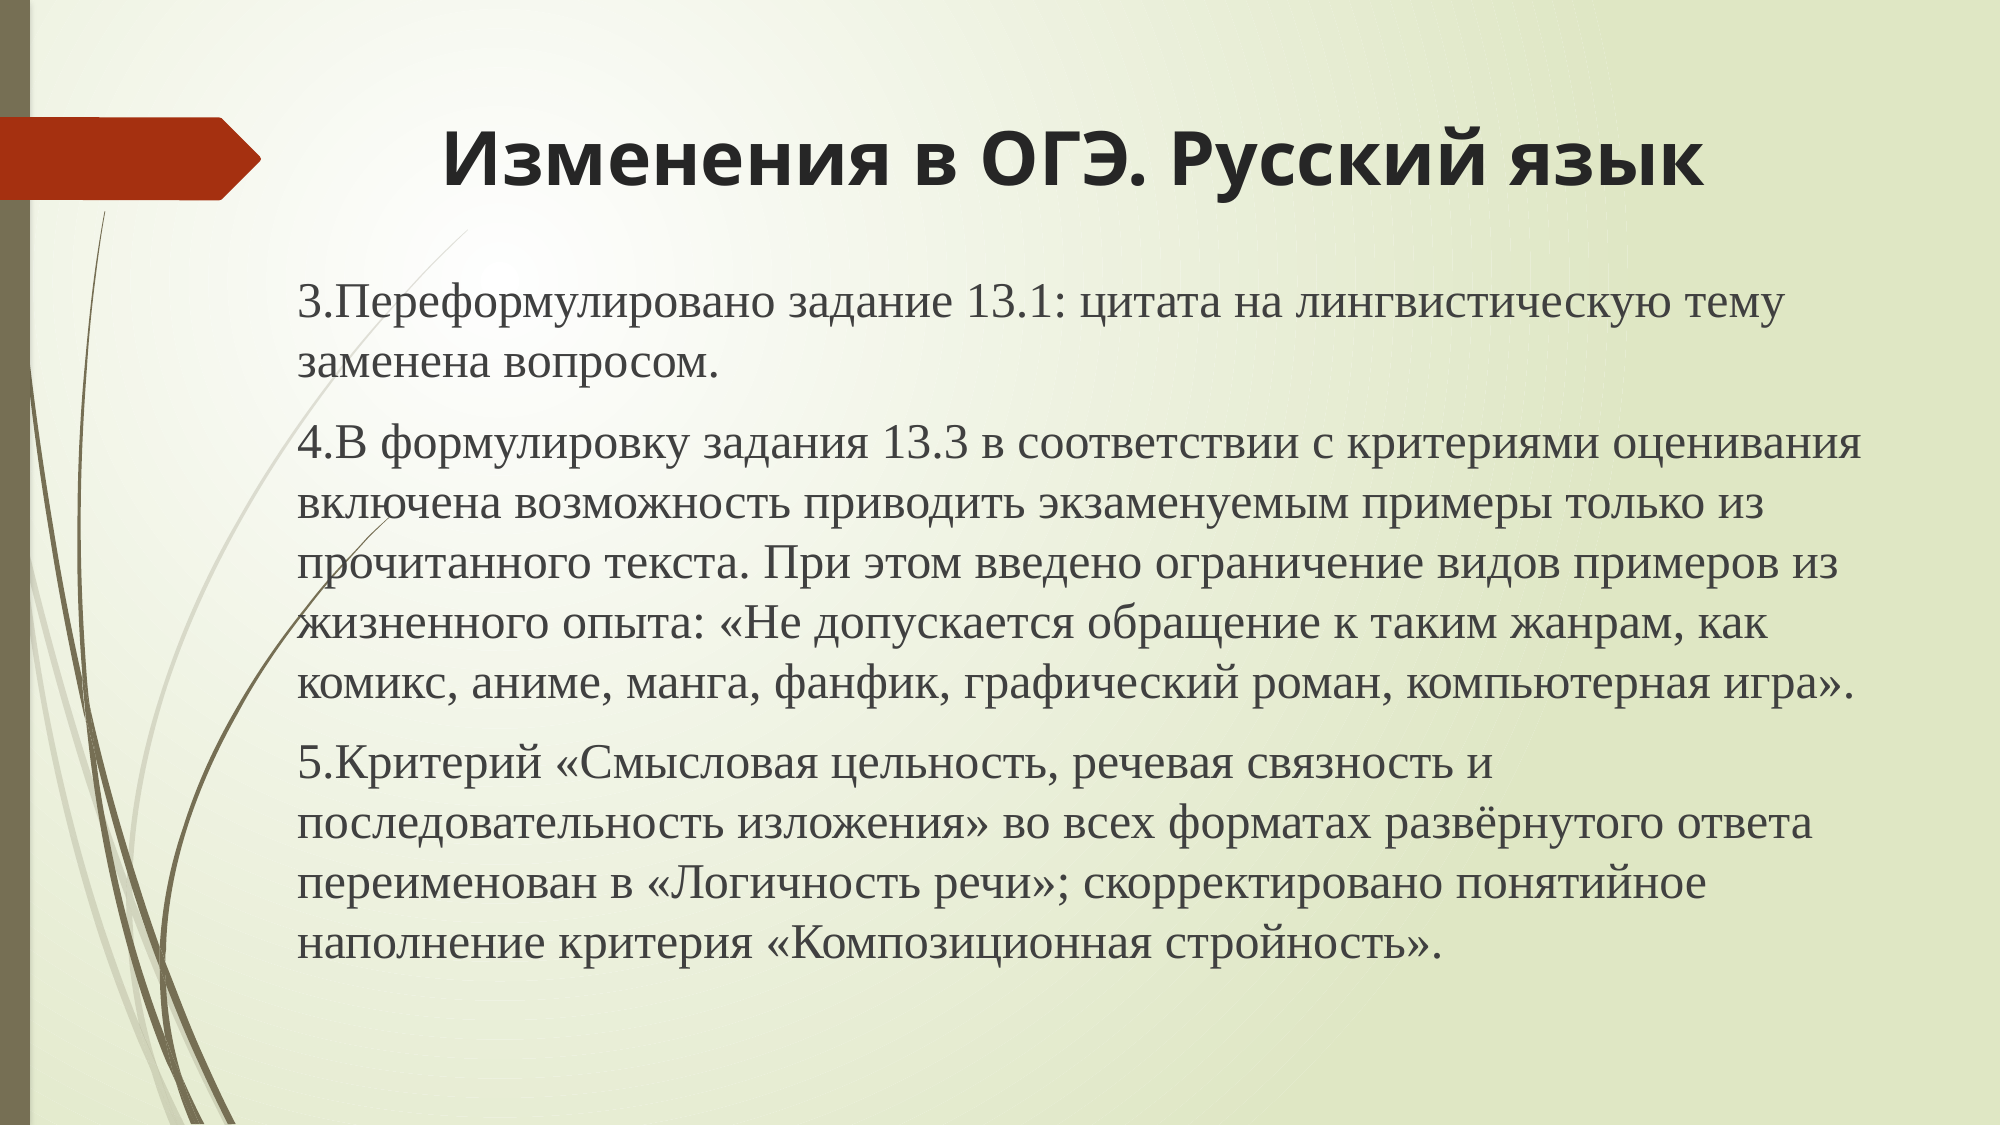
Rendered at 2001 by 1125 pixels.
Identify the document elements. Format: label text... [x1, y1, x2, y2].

list 3.Переформулировано задание 13.1: цитата на лингвистическую тему заменена вопросом. 4.В формулировку задания 13.3 в соответствии с критериями оценивания включена возможность приводить экзаменуемым примеры только из прочитанного текста. При этом введено ограничение видов примеров из жизненного опыта: «Не допускается обращение к таким жанрам, как комикс, аниме, манга, фанфик, графический роман, компьютерная игра». 5.Критерий «Смысловая цельность, речевая связность и последовательность изложения» во всех форматах развёрнутого ответа переименован в «Логичность речи»; скорректировано понятийное наполнение критерия «Композиционная стройность». [282, 259, 1888, 1082]
title Изменения в ОГЭ. Русский язык [425, 102, 1888, 259]
